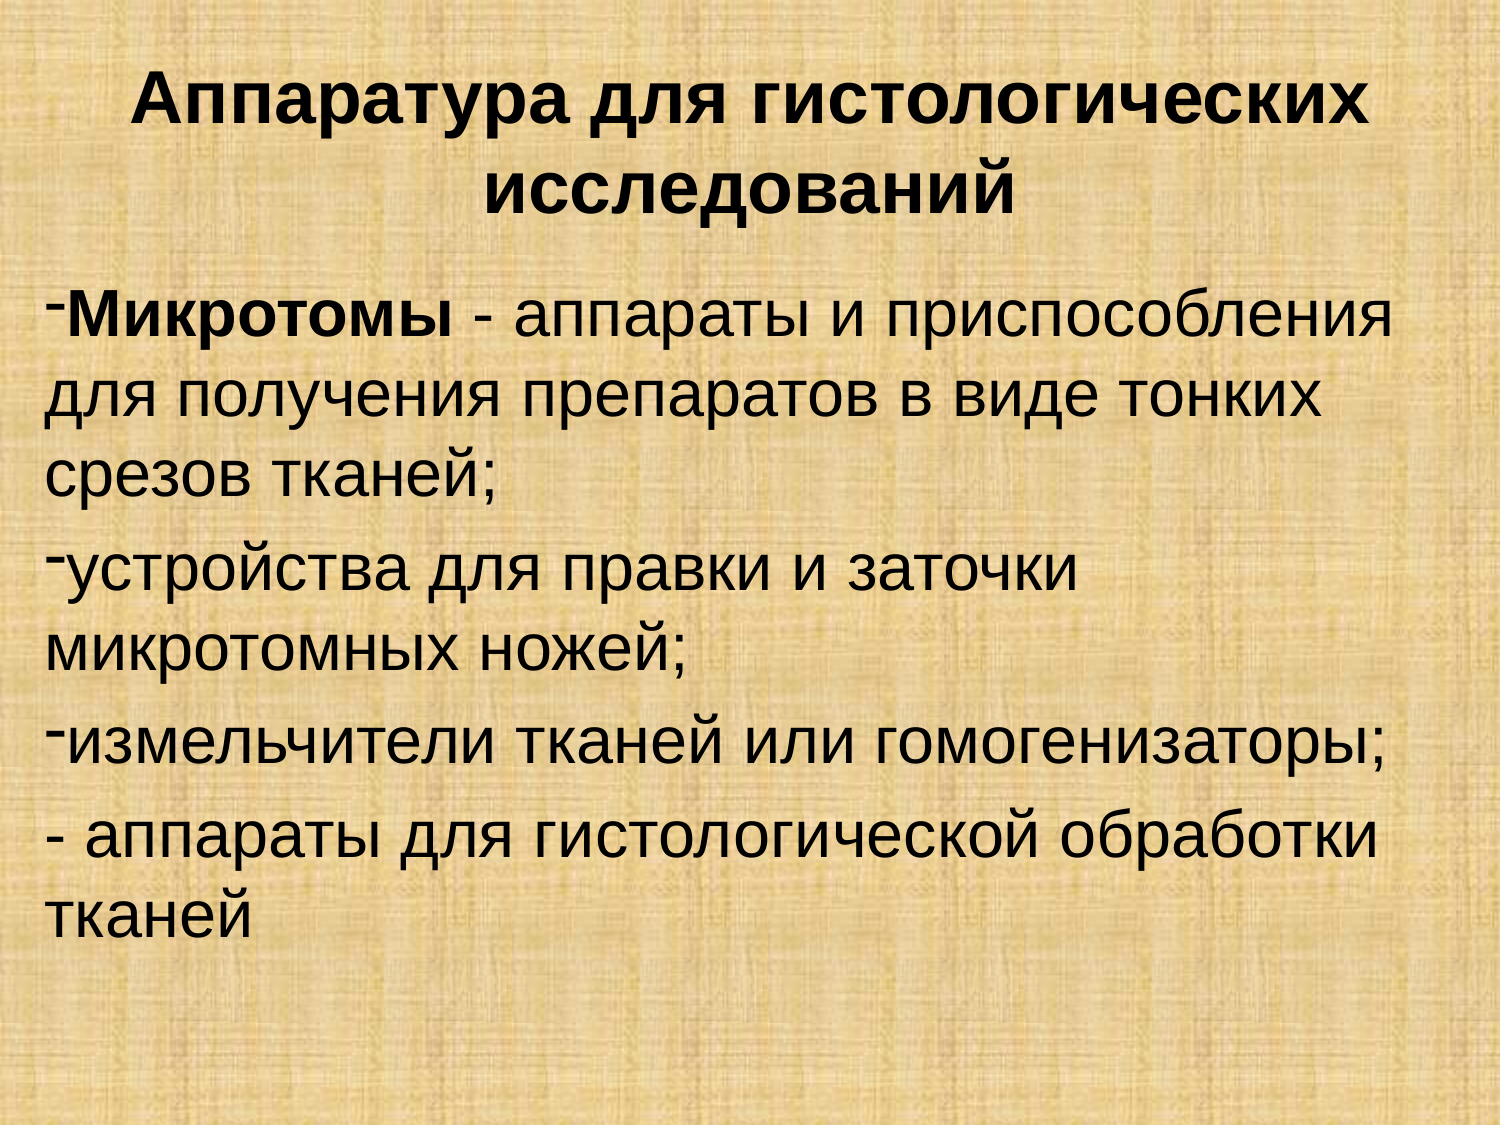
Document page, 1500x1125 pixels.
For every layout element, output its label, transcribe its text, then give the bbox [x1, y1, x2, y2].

picture [0, 0, 1500, 1125]
title Аппаратура для гистологических исследований [75, 45, 1425, 233]
list Микротомы - аппараты и приспособления для получения препаратов в виде тонких срезов тканей; устройства для правки и заточки микротомных ножей; измельчители тканей или гомогенизаторы; - аппараты для гистологической обработки тканей [29, 262, 1442, 1005]
